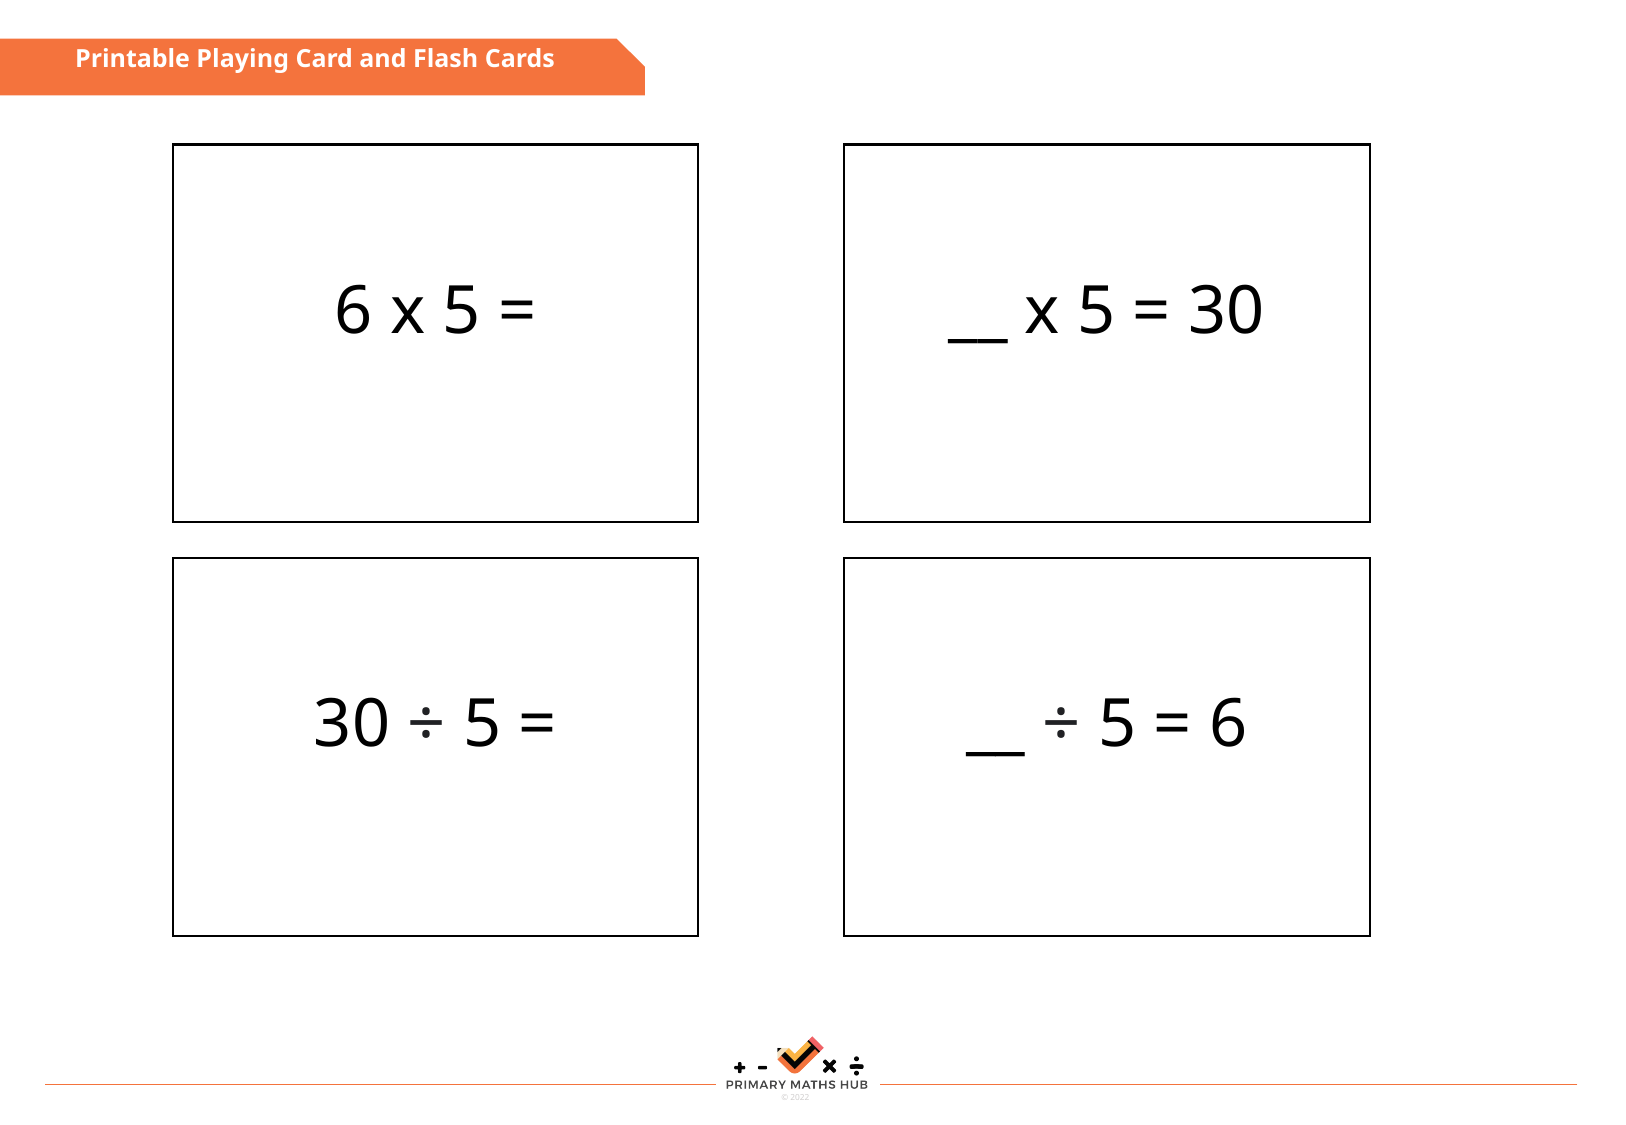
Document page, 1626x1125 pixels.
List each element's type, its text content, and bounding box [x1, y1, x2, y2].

text_box [172, 143, 699, 259]
text_box __ x 5 = 30 [844, 259, 1370, 355]
text_box [172, 768, 699, 937]
text_box [843, 557, 1371, 937]
text_box Printable Playing Card and Flash Cards [0, 37, 646, 97]
text_box [172, 355, 699, 523]
text_box © 2022 [720, 1084, 870, 1110]
text_box 30 ÷ 5 = [172, 672, 699, 768]
text_box [843, 143, 1371, 523]
picture [722, 1034, 872, 1094]
text_box __ ÷ 5 = 6 [844, 672, 1370, 768]
text_box [172, 557, 699, 672]
text_box 6 x 5 = [172, 259, 699, 355]
